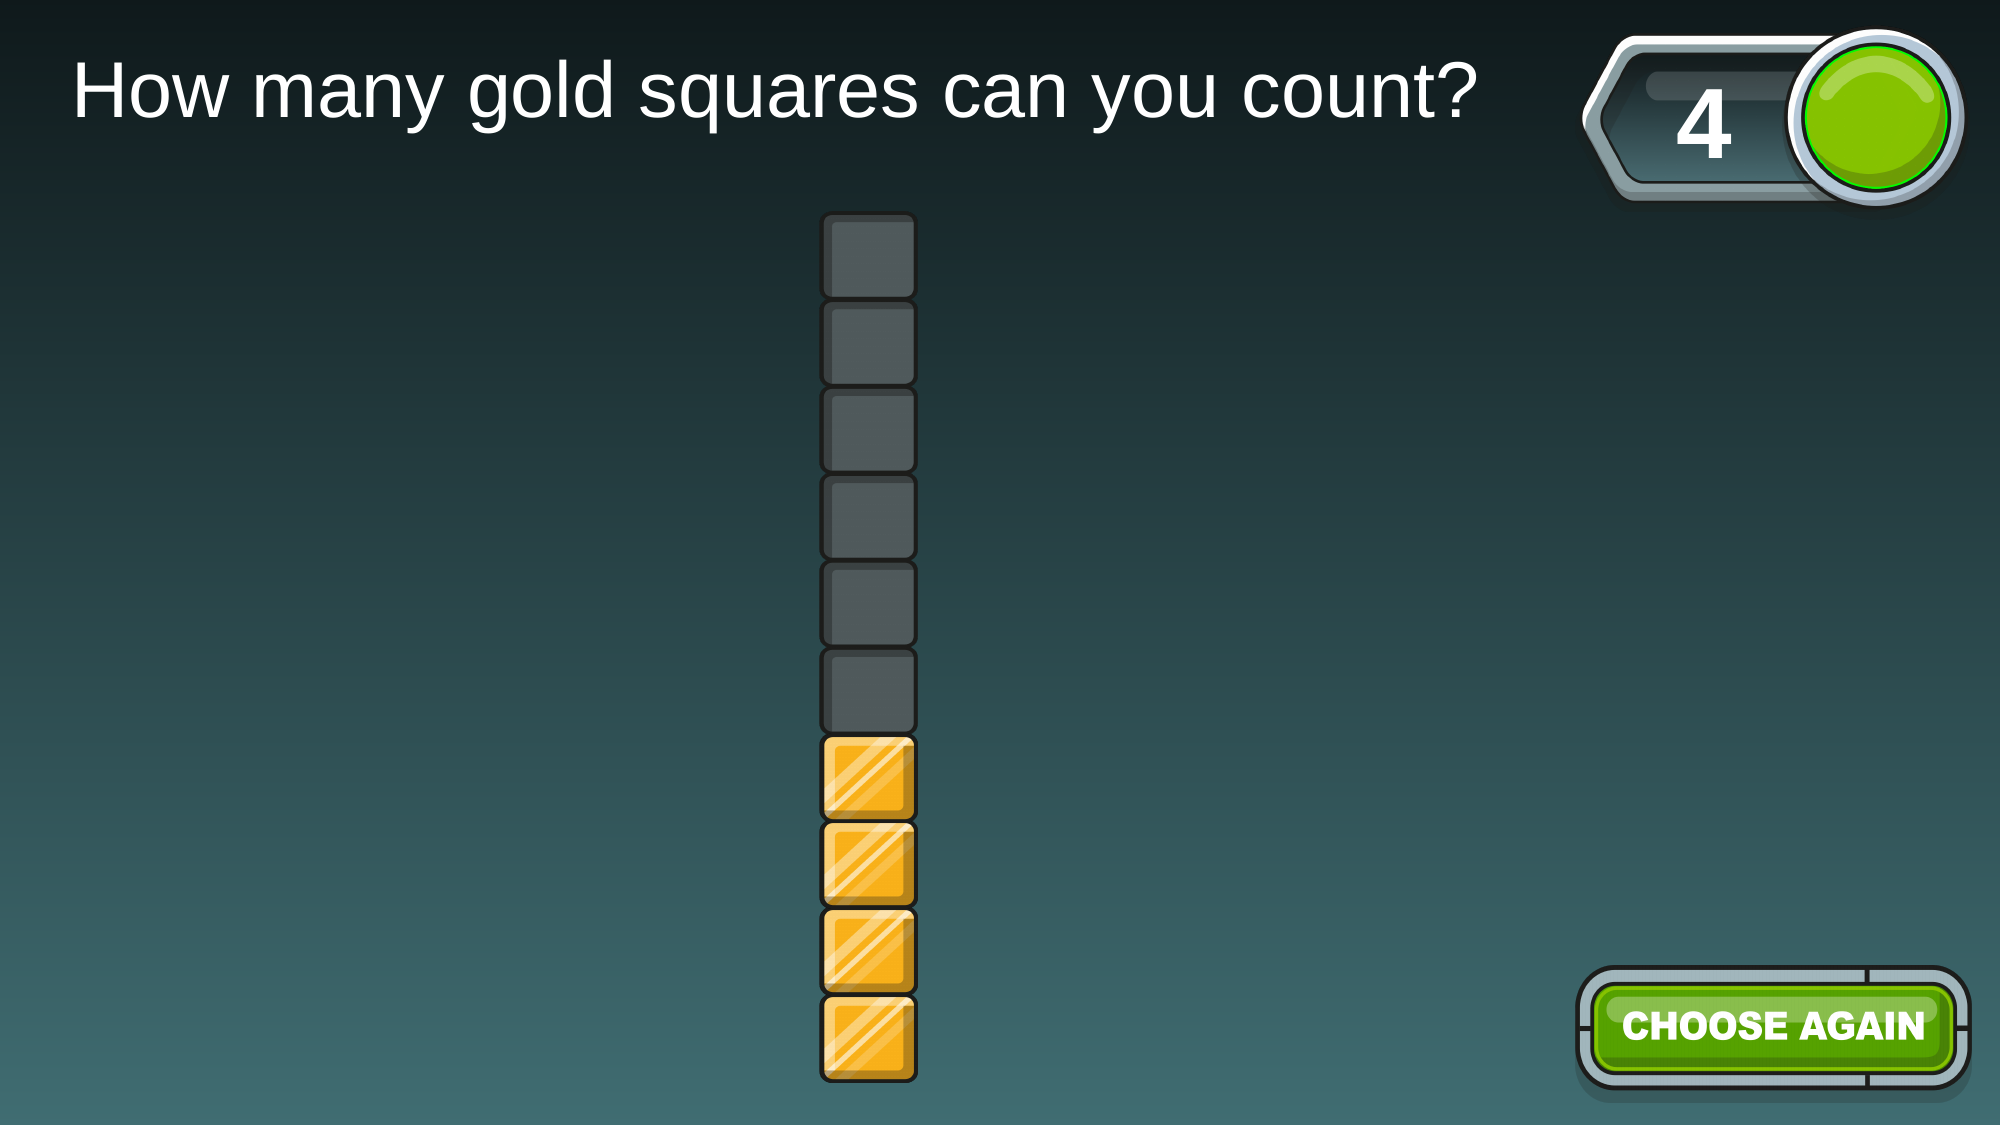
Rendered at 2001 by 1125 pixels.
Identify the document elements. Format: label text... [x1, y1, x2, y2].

picture [1575, 965, 1972, 1104]
text_box How many gold squares can you count? [56, 30, 1553, 150]
picture [819, 210, 919, 1083]
picture [1575, 25, 1971, 221]
